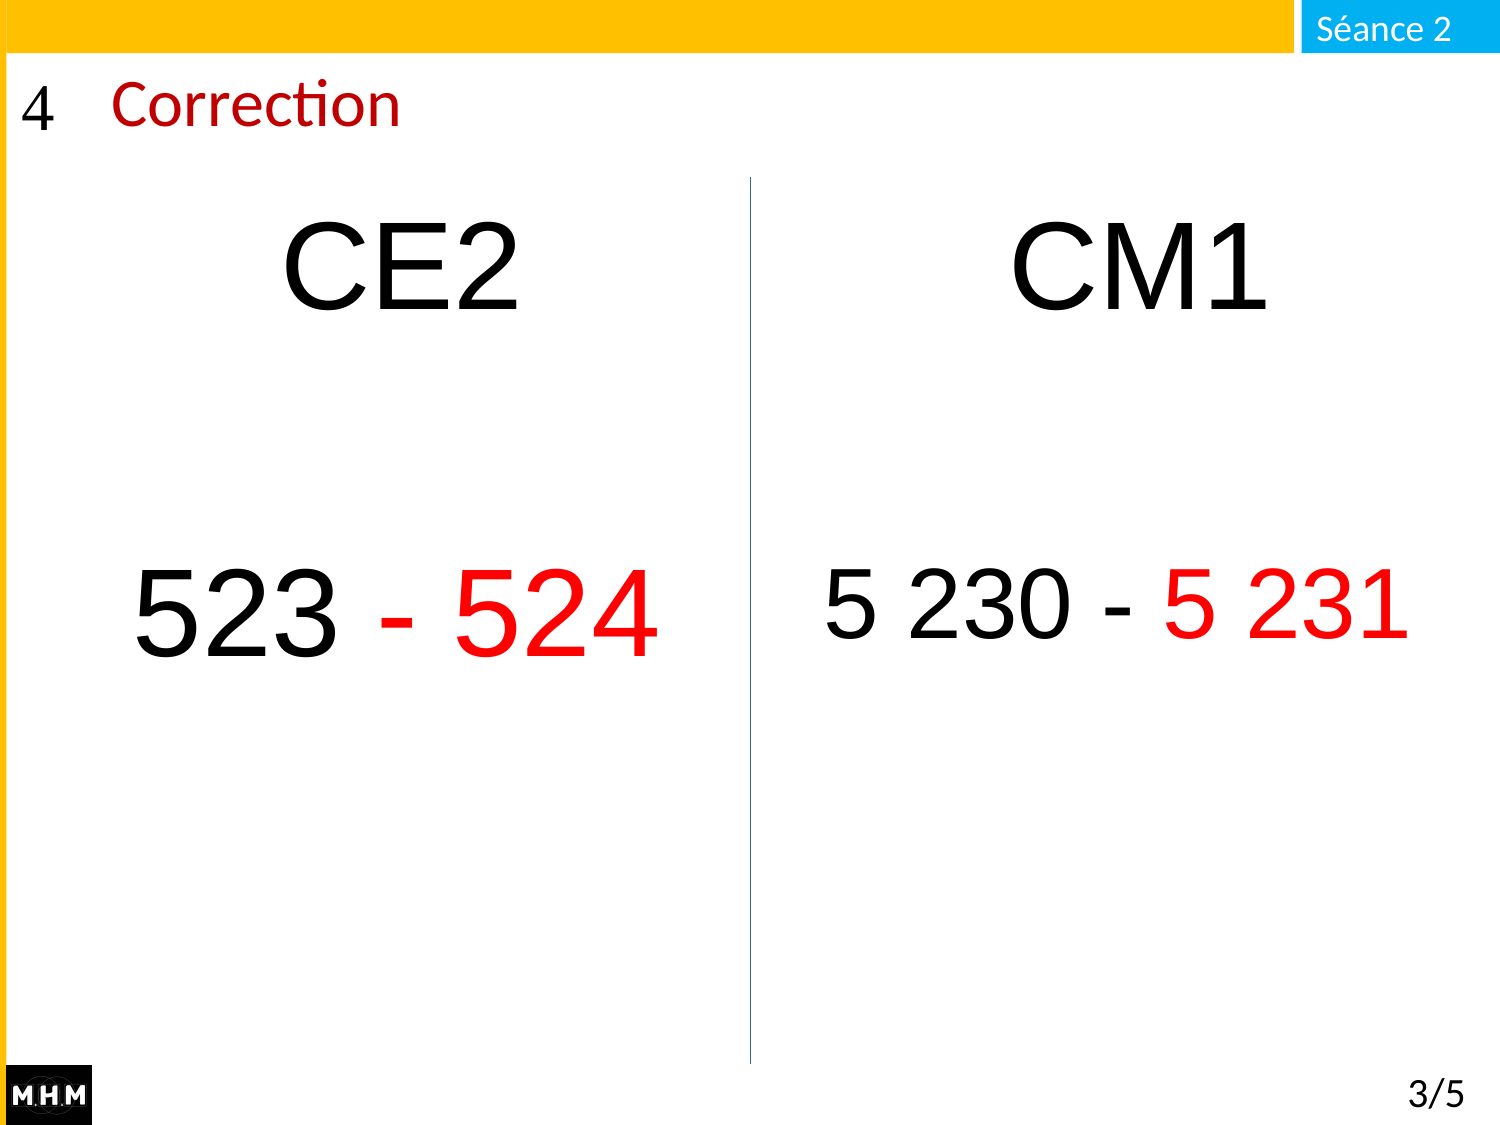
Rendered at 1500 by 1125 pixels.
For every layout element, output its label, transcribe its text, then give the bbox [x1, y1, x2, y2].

title Correction [96, 60, 1391, 150]
text_box 523 - 524 [118, 524, 680, 680]
text_box 5 230 - 5 231 [808, 531, 1447, 658]
text_box CE2 CM1 [265, 177, 1300, 332]
picture [6, 1065, 92, 1125]
list 3/5 [1373, 1064, 1500, 1125]
